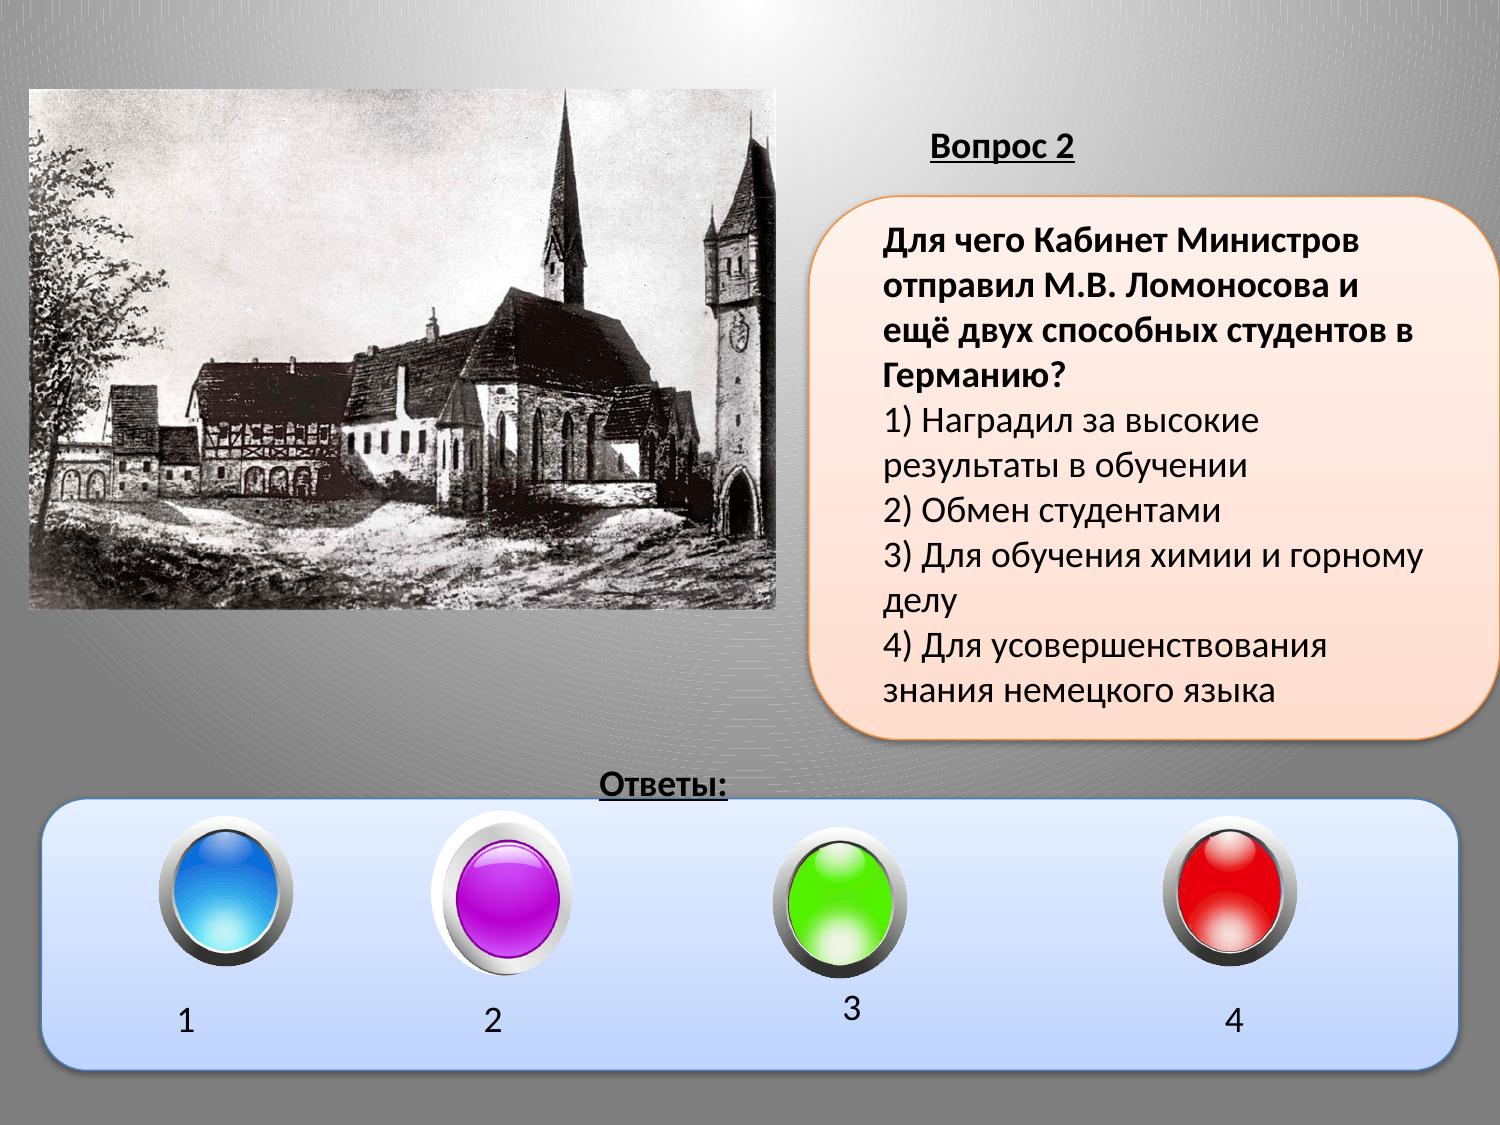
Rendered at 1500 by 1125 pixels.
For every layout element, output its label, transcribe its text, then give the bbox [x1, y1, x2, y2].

picture [52, 774, 367, 985]
text_box Вопрос 2 [915, 113, 1500, 174]
picture [1056, 774, 1371, 985]
text_box [40, 797, 1460, 1072]
text_box Ответы: [584, 751, 762, 812]
text_box Для чего Кабинет Министров отправил М.В. Ломоносова и ещё двух способных студентов в Германию? 1) Наградил за высокие результаты в обучении 2) Обмен студентами 3) Для обучения химии и горному делу 4) Для усовершенствования знания немецкого языка [868, 208, 1447, 988]
picture [430, 810, 573, 977]
picture [29, 89, 777, 610]
text_box [808, 195, 1500, 735]
text_box 1 2 [64, 987, 632, 1048]
picture [666, 786, 981, 996]
text_box 4 [1068, 987, 1400, 1048]
text_box [41, 22, 1447, 98]
text_box 3 [690, 975, 1022, 1036]
